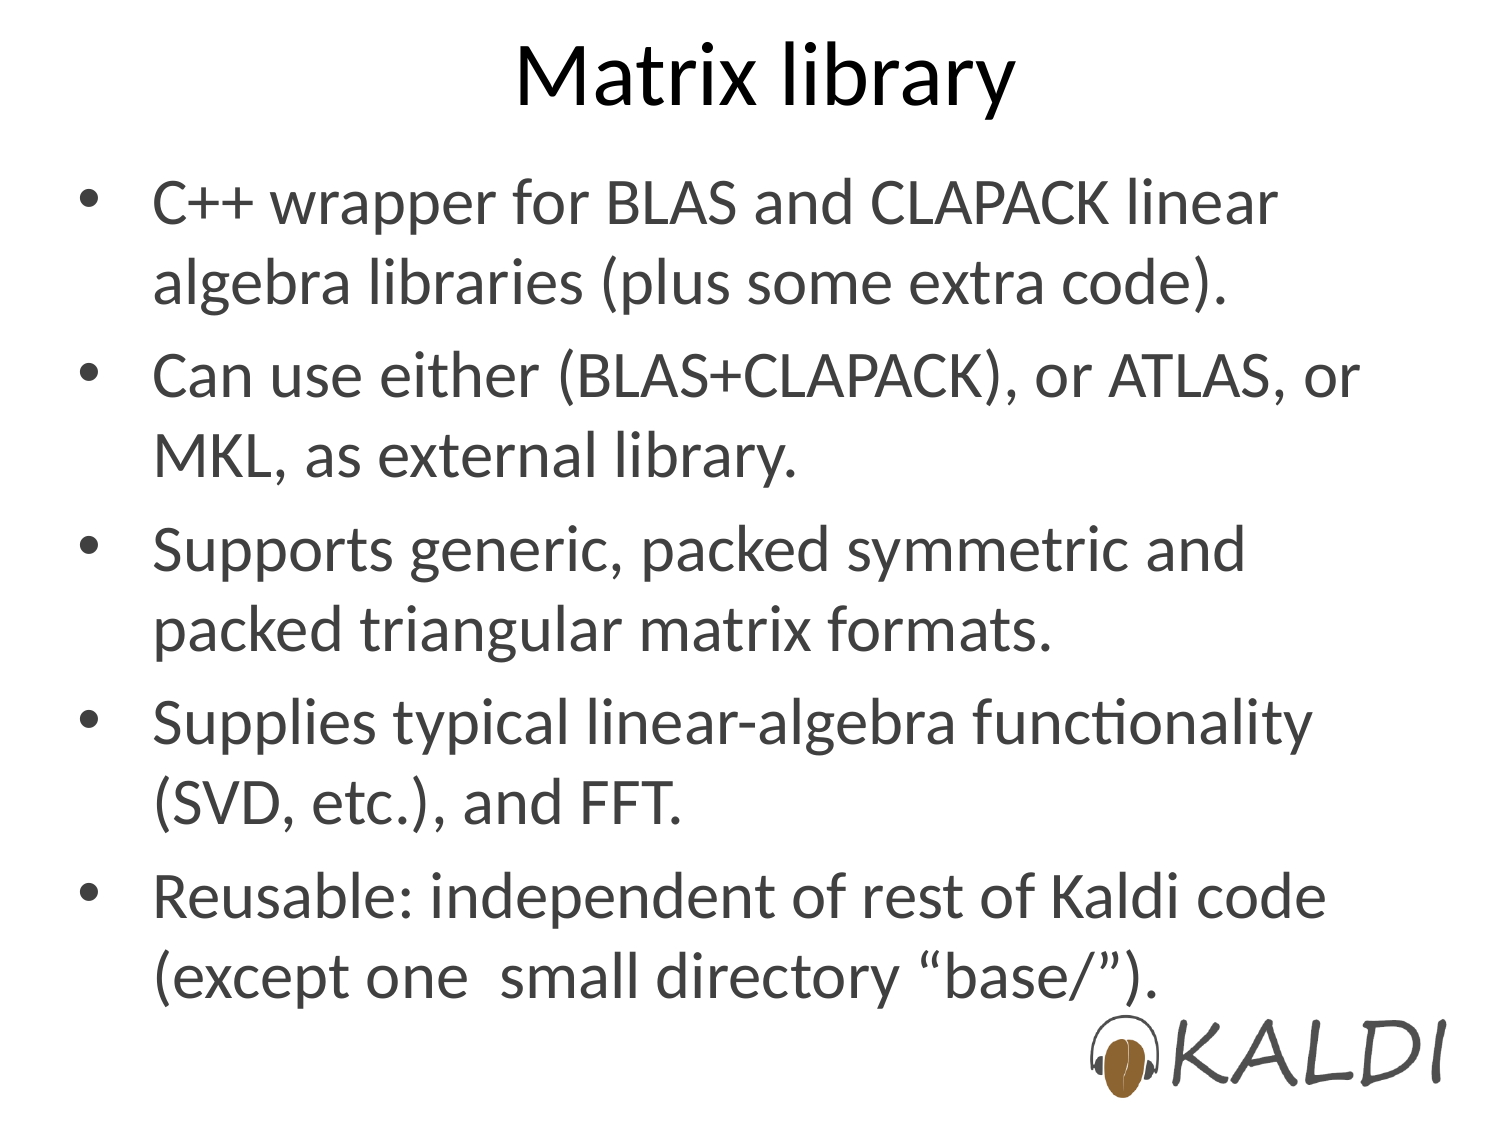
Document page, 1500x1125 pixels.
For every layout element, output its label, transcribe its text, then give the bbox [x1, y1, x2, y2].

subtitle C++ wrapper for BLAS and CLAPACK linear algebra libraries (plus some extra code). Can use either (BLAS+CLAPACK), or ATLAS, or MKL, as external library. Supports generic, packed symmetric and packed triangular matrix formats. Supplies typical linear-algebra functionality (SVD, etc.), and FFT. Reusable: independent of rest of Kaldi code (except one small directory “base/”). [62, 149, 1463, 1100]
title Matrix library [128, 0, 1404, 139]
picture [1087, 1012, 1464, 1104]
